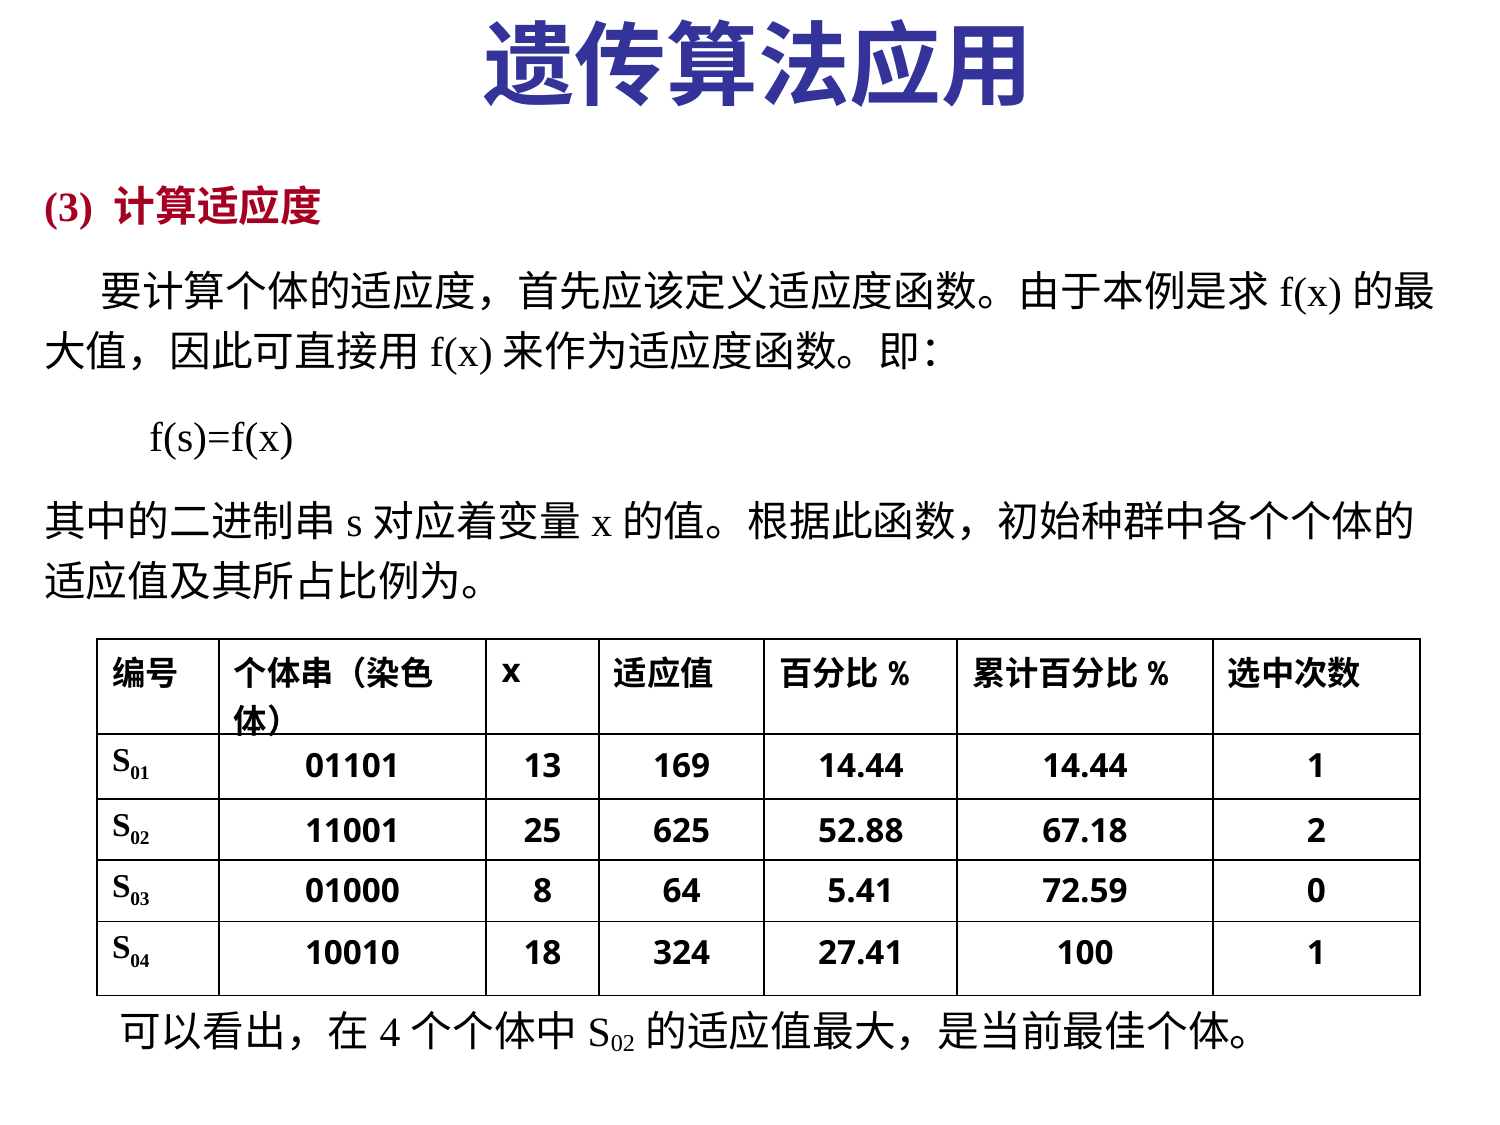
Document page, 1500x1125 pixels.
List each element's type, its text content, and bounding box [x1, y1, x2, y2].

table_cell 324 [600, 922, 763, 995]
table_cell 0 [1214, 861, 1419, 921]
table_cell S01 [98, 735, 218, 798]
table_cell 2 [1214, 800, 1419, 859]
table_header 百分比% [765, 640, 956, 733]
table_cell 52.88 [765, 800, 956, 859]
table_header 累计百分比% [958, 640, 1212, 733]
table_cell 01000 [220, 861, 485, 921]
table_cell 14.44 [765, 735, 956, 798]
table_cell 01101 [220, 735, 485, 798]
table_cell 18 [487, 922, 598, 995]
table_cell S02 [98, 800, 218, 859]
table_cell 5.41 [765, 861, 956, 921]
table_cell 27.41 [765, 922, 956, 995]
table_cell S04 [98, 922, 218, 995]
table_cell 14.44 [958, 735, 1212, 798]
table_cell 10010 [220, 922, 485, 995]
table_cell 67.18 [958, 800, 1212, 859]
table_header 个体串（染色体） [220, 640, 485, 733]
table_cell 72.59 [958, 861, 1212, 921]
table_header 选中次数 [1214, 640, 1419, 733]
table_cell 625 [600, 800, 763, 859]
text_box 遗传算法应用 [300, 0, 1217, 125]
table_header x [487, 640, 598, 733]
table_header 适应值 [600, 640, 763, 733]
table_header 编号 [98, 640, 218, 733]
table_cell 1 [1214, 735, 1419, 798]
text_box (3) 计算适应度 要计算个体的适应度，首先应该定义适应度函数。由于本例是求f(x)的最大值，因此可直接用f(x)来作为适应度函数。即： f(s)=f(x) 其中的二进制串s对应着变量x的值。根据此函数，初始种群中各个个体的适应值及其所占比例为。 可以看出，在4个个体中S02的适应值最大，是当前最佳个体。 [29, 172, 1471, 1064]
table_cell 11001 [220, 800, 485, 859]
table_cell S03 [98, 861, 218, 921]
table_cell 1 [1214, 922, 1419, 995]
table_cell 13 [487, 735, 598, 798]
table_cell 25 [487, 800, 598, 859]
table_cell 8 [487, 861, 598, 921]
table_cell 169 [600, 735, 763, 798]
table_cell 100 [958, 922, 1212, 995]
table_cell 64 [600, 861, 763, 921]
